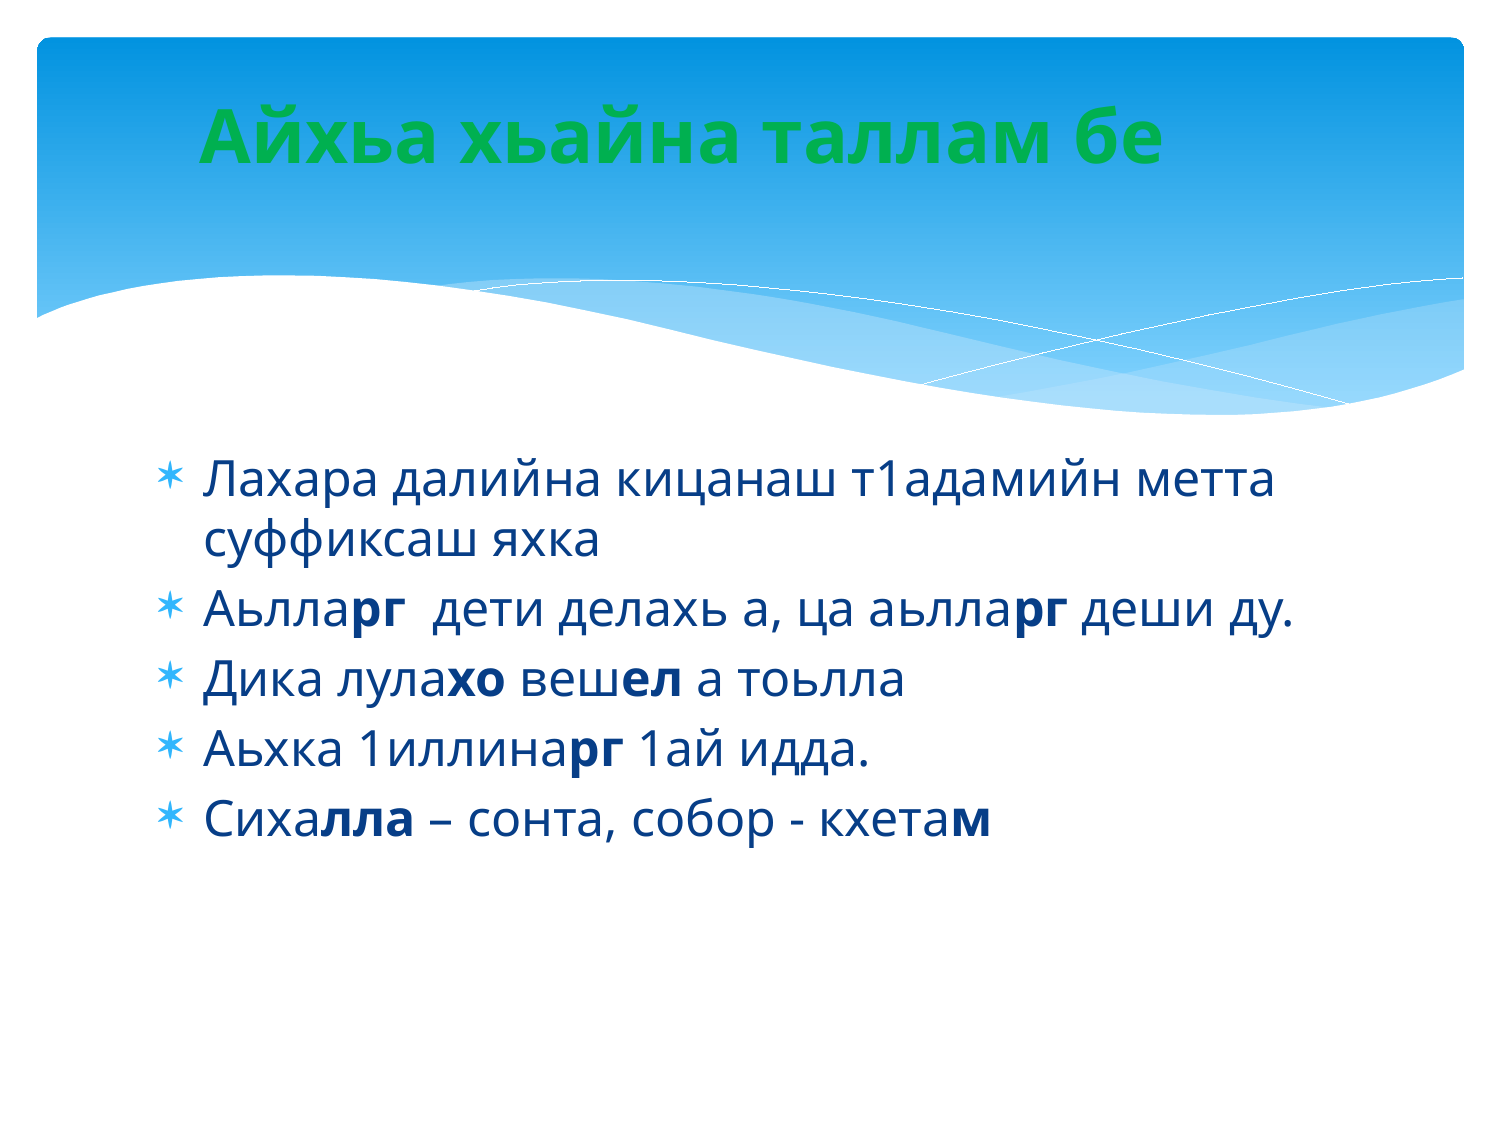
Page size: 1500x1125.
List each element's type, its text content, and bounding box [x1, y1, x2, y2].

text_box Айхьа хьайна таллам бе [171, 81, 1193, 277]
title [75, 30, 1500, 219]
list Лахара далийна кицанаш т1адамийн метта суффиксаш яхка Аьлларг дети делахь а, ца аьлларг деши ду. Дика лулахо вешел а тоьлла Аьхка 1иллинарг 1ай идда. Сихалла – сонта, собор - кхетам [143, 438, 1359, 1005]
